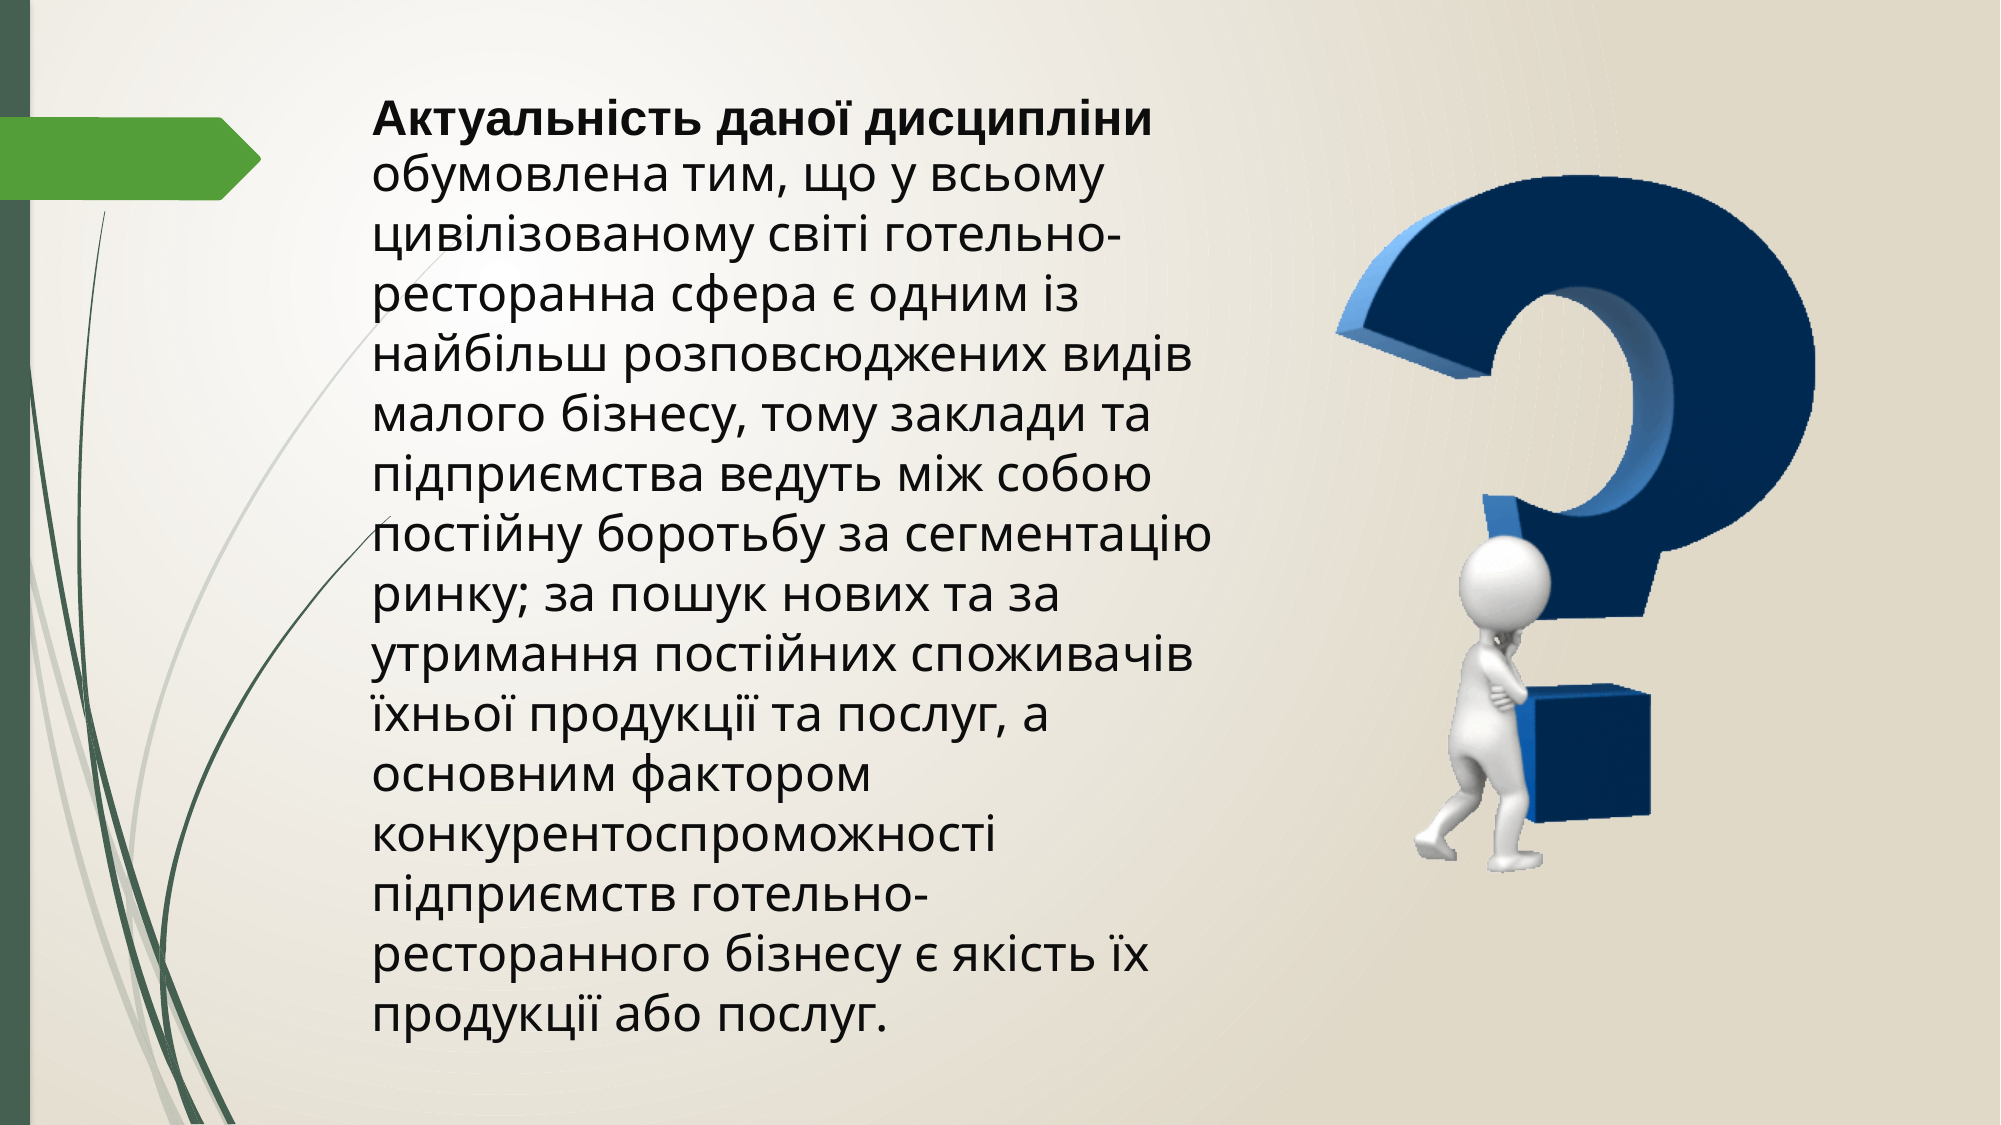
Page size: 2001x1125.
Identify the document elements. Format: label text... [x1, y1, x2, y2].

title Актуальність даної дисципліни [356, 55, 1217, 134]
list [1253, 152, 1880, 935]
list обумовлена тим, що у всьому цивілізованому світі готельно-ресторанна сфера є одним із найбільш розповсюджених видів малого бізнесу, тому заклади та підприємства ведуть між собою постійну боротьбу за сегментацію ринку; за пошук нових та за утримання постійних споживачів їхньої продукції та послуг, а основним фактором конкурентоспроможності підприємств готельно-ресторанного бізнесу є якість їх продукції або послуг. [356, 134, 1255, 1069]
